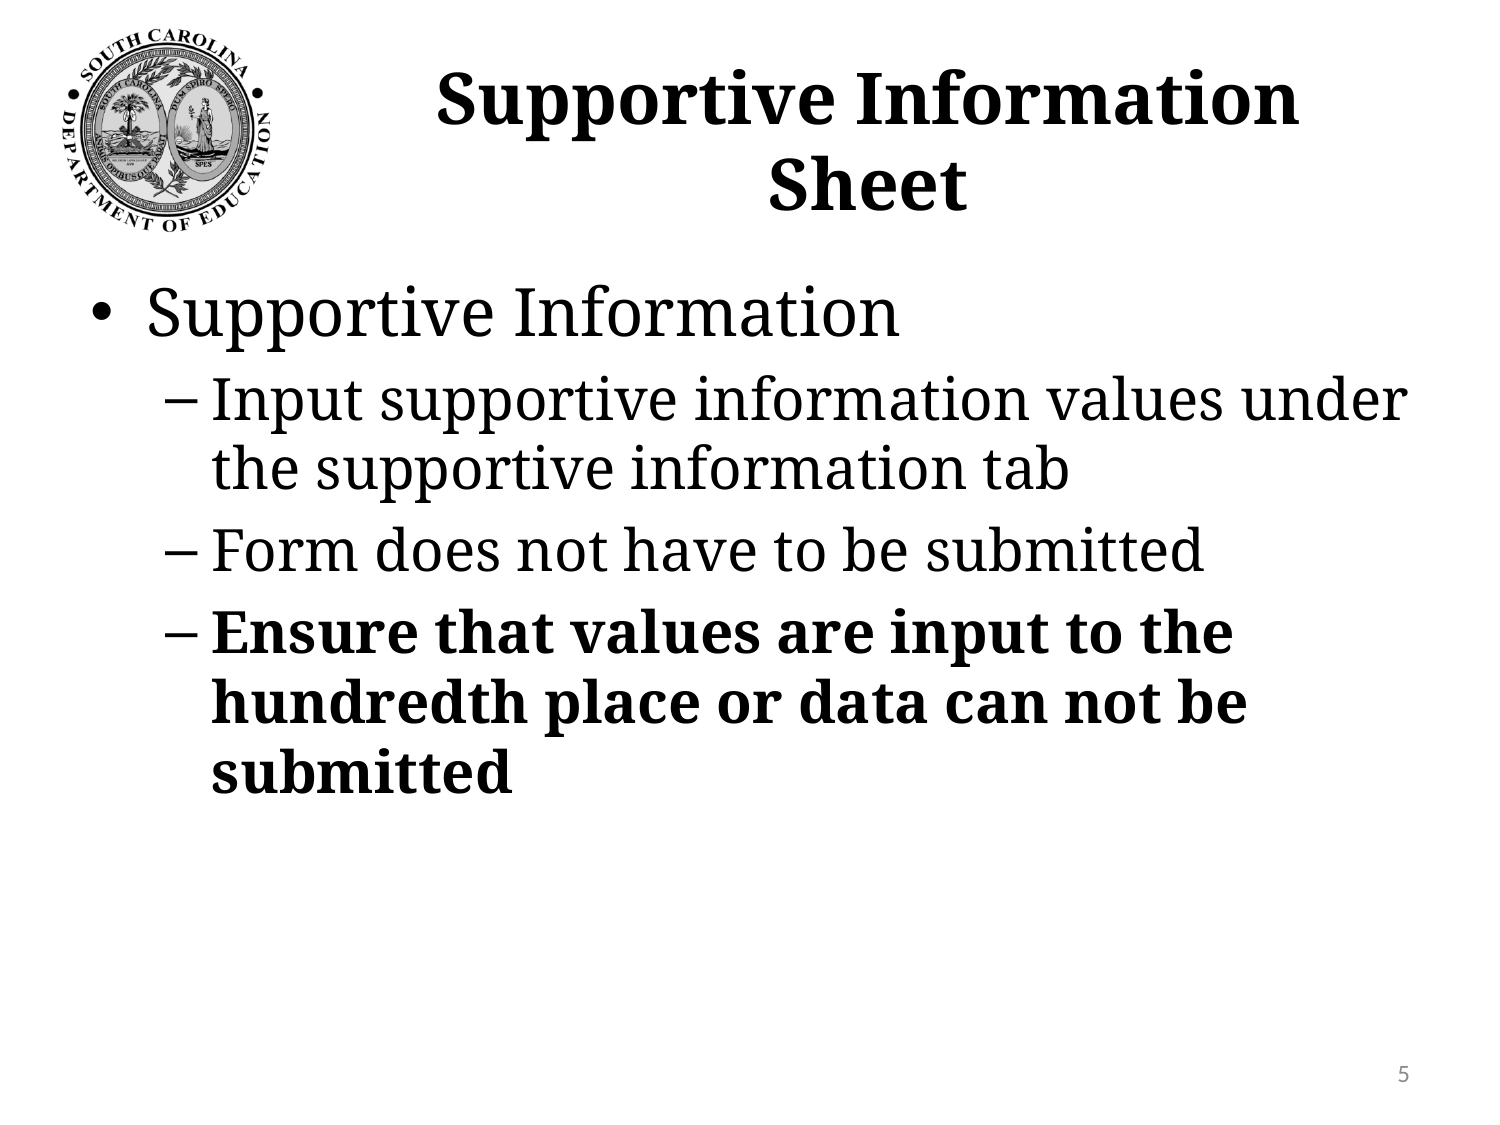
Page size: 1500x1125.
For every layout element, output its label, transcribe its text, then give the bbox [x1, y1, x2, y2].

slide_number 5 [1074, 1042, 1425, 1103]
list Supportive Information Input supportive information values under the supportive information tab Form does not have to be submitted Ensure that values are input to the hundredth place or data can not be submitted [75, 262, 1425, 1005]
picture [50, 24, 280, 238]
title Supportive Information Sheet [312, 45, 1425, 233]
